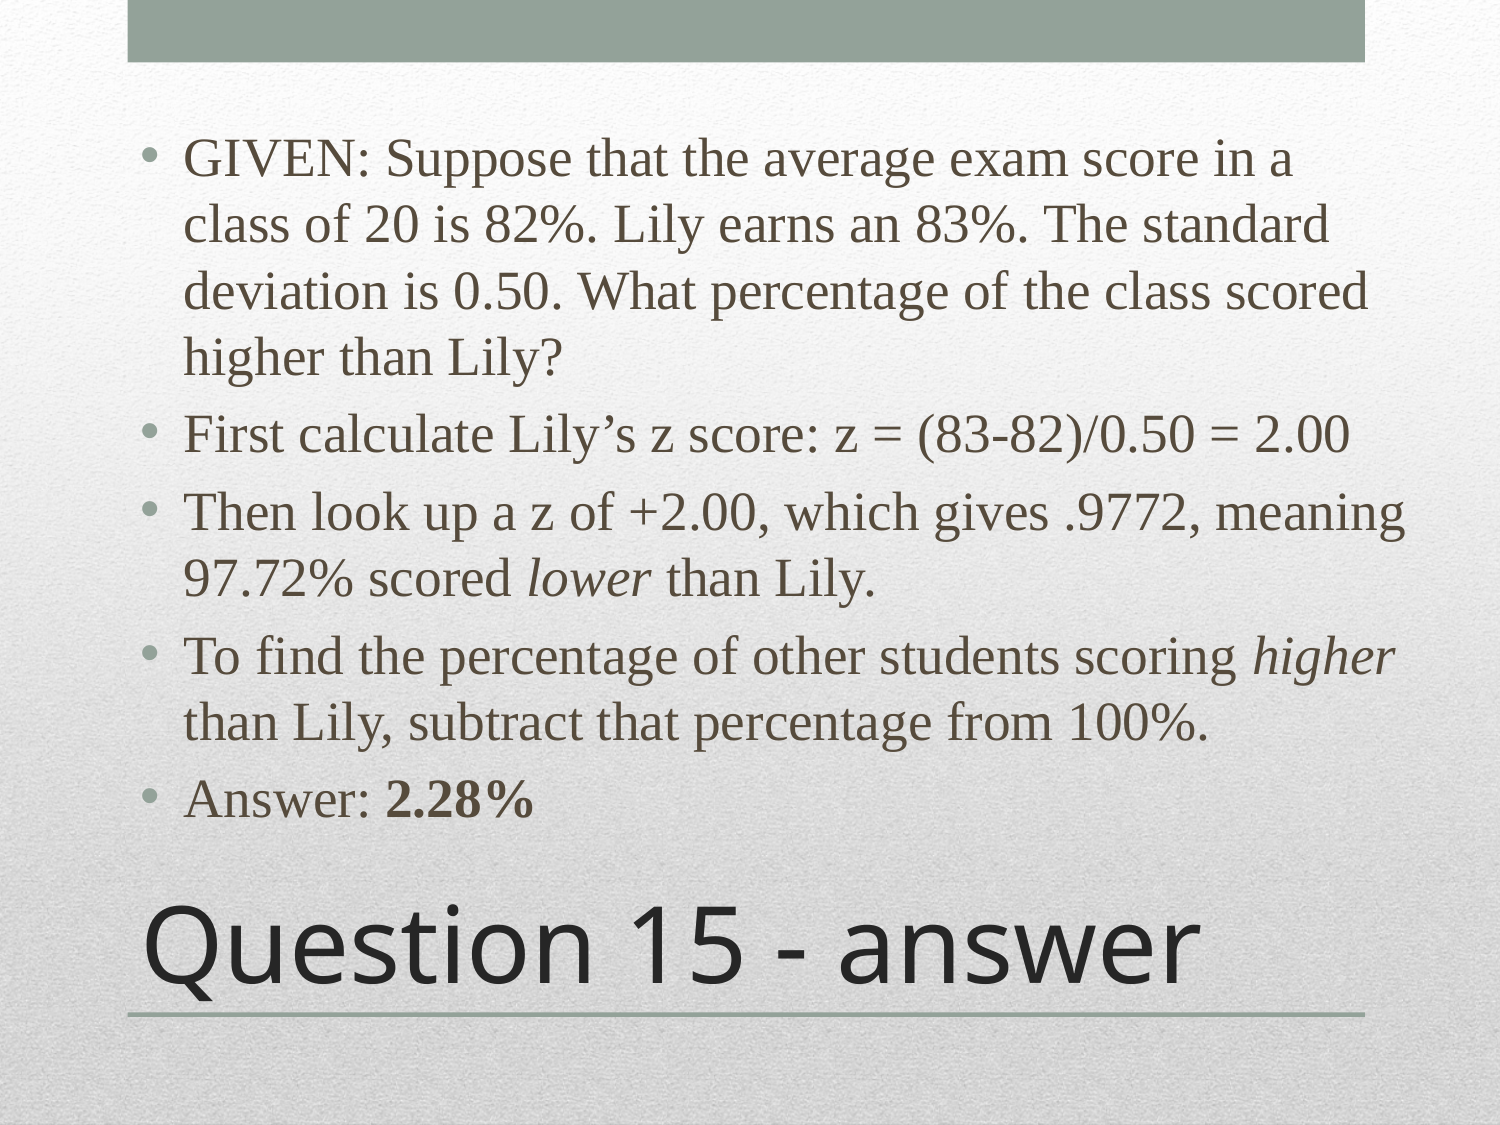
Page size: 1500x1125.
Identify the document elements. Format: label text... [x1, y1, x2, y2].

list GIVEN: Suppose that the average exam score in a class of 20 is 82%. Lily earns an 83%. The standard deviation is 0.50. What percentage of the class scored higher than Lily? First calculate Lily’s z score: z = (83-82)/0.50 = 2.00 Then look up a z of +2.00, which gives .9772, meaning 97.72% scored lower than Lily. To find the percentage of other students scoring higher than Lily, subtract that percentage from 100%. Answer: 2.28% [125, 112, 1425, 838]
title Question 15 - answer [125, 838, 1238, 1013]
